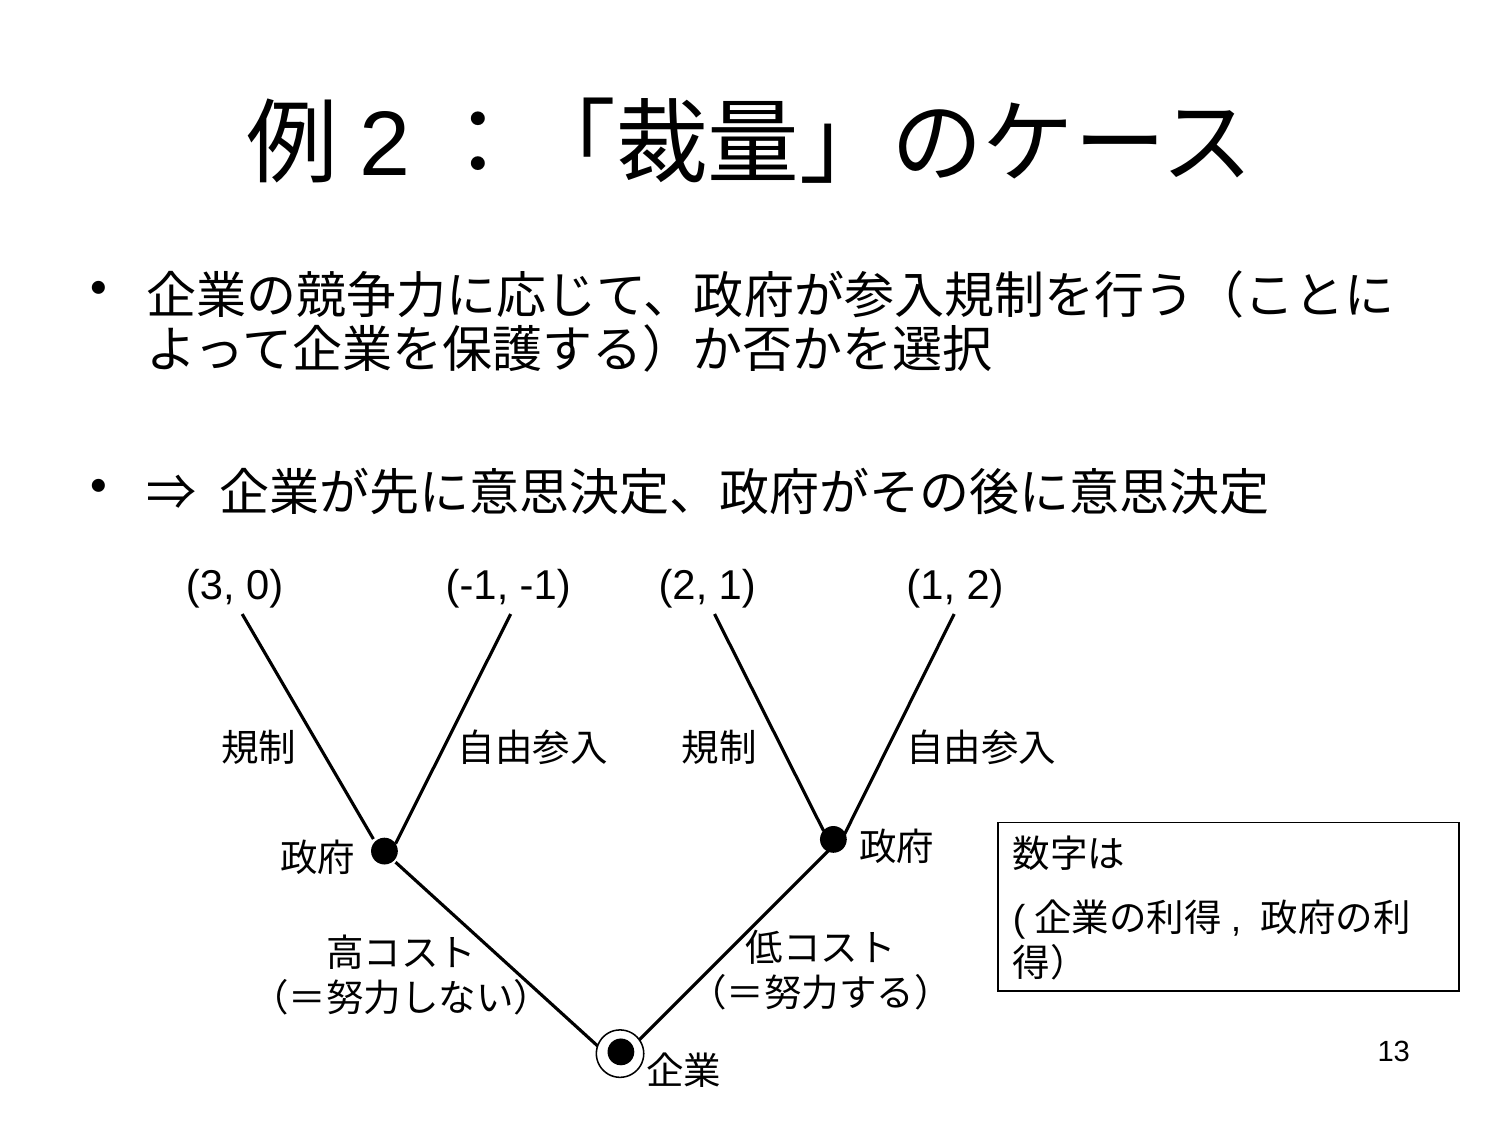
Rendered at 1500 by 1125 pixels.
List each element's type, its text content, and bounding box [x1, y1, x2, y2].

text_box (3, 0) [171, 550, 313, 593]
slide_number 13 [1074, 1024, 1426, 1103]
text_box [820, 826, 844, 853]
text_box 自由参入 [442, 716, 621, 776]
text_box [608, 1039, 634, 1065]
text_box (2, 1) [643, 550, 830, 600]
text_box (-1, -1) [430, 550, 574, 600]
text_box 自由参入 [891, 716, 1069, 776]
text_box 政府 [844, 815, 980, 867]
text_box 規制 [206, 716, 313, 777]
text_box 企業 [631, 1039, 767, 1085]
list 企業の競争力に応じて、政府が参入規制を行う（ことによって企業を保護する）か否かを選択 ⇒ 企業が先に意思決定、政府がその後に意思決定 [75, 262, 1425, 551]
text_box 規制 [667, 716, 774, 777]
title 例2：「裁量」のケース [75, 45, 1425, 233]
text_box 低コスト （＝努力する） [667, 916, 975, 1016]
text_box 政府 [265, 826, 401, 879]
text_box 数字は (企業の利得, 政府の利得） [998, 822, 1459, 991]
text_box 高コスト （＝努力しない） [265, 921, 538, 1028]
text_box (1, 2) [891, 550, 1022, 600]
text_box [596, 1029, 644, 1078]
